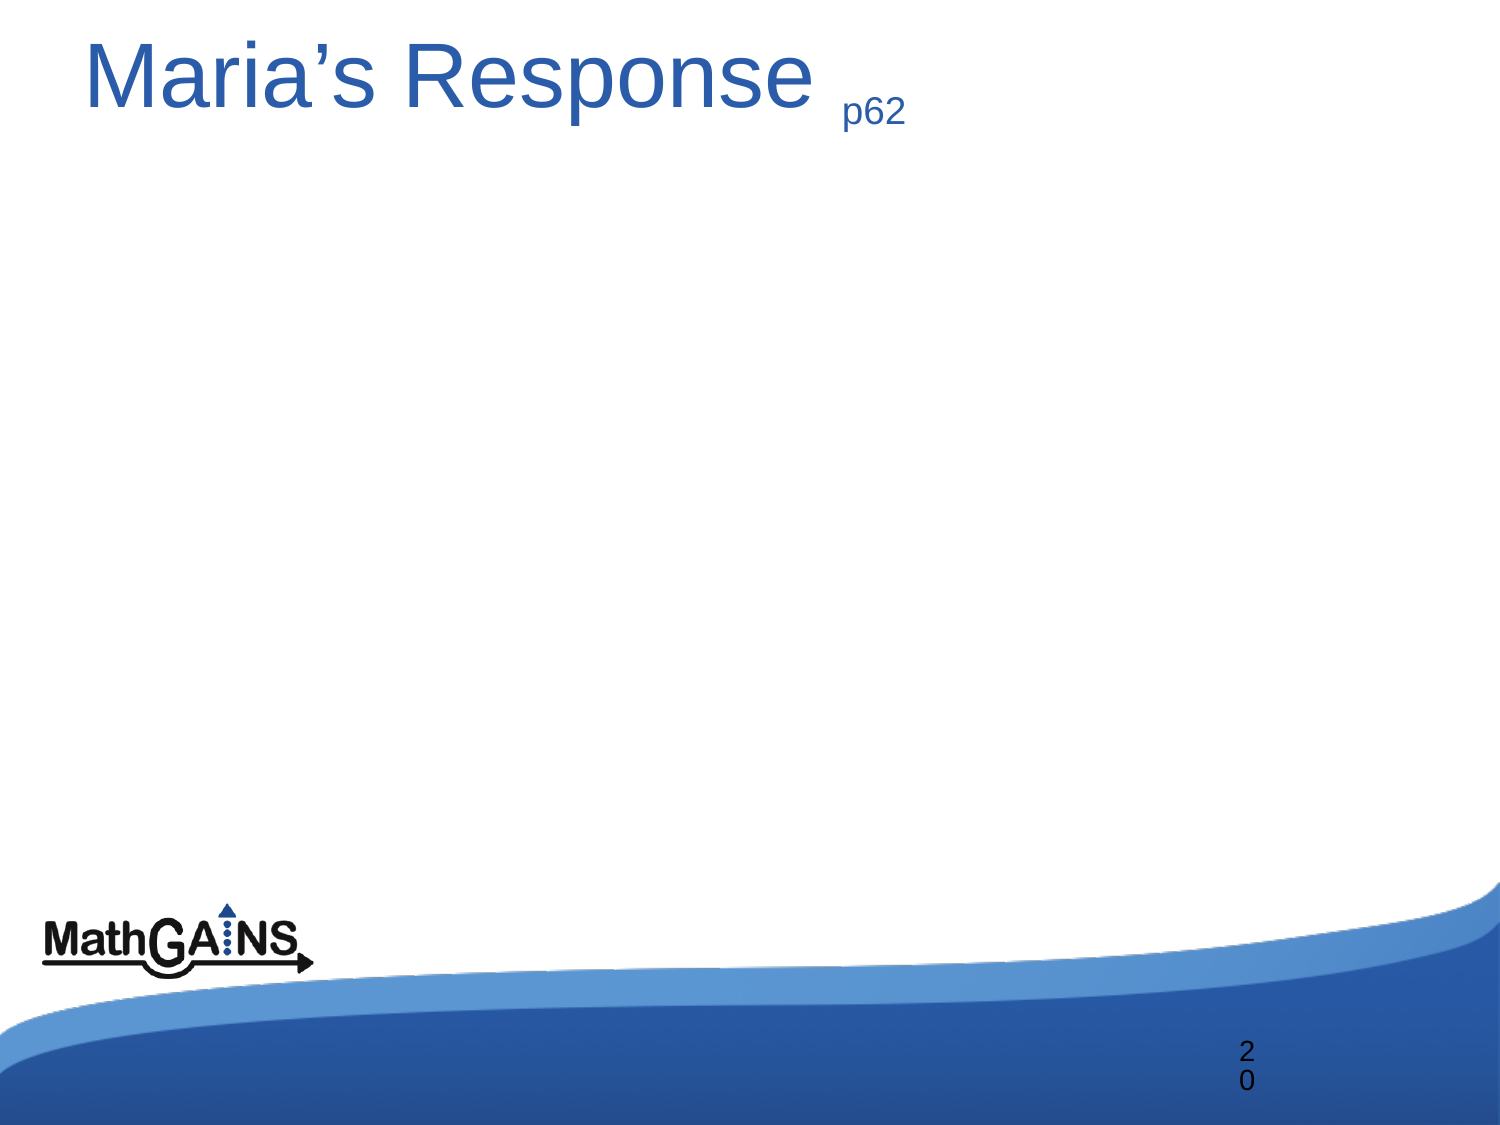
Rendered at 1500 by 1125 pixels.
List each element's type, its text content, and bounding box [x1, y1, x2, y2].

slide_number 20 [1223, 1023, 1277, 1075]
title Maria’s Response p62 [74, 0, 1426, 199]
picture [0, 878, 1500, 1125]
